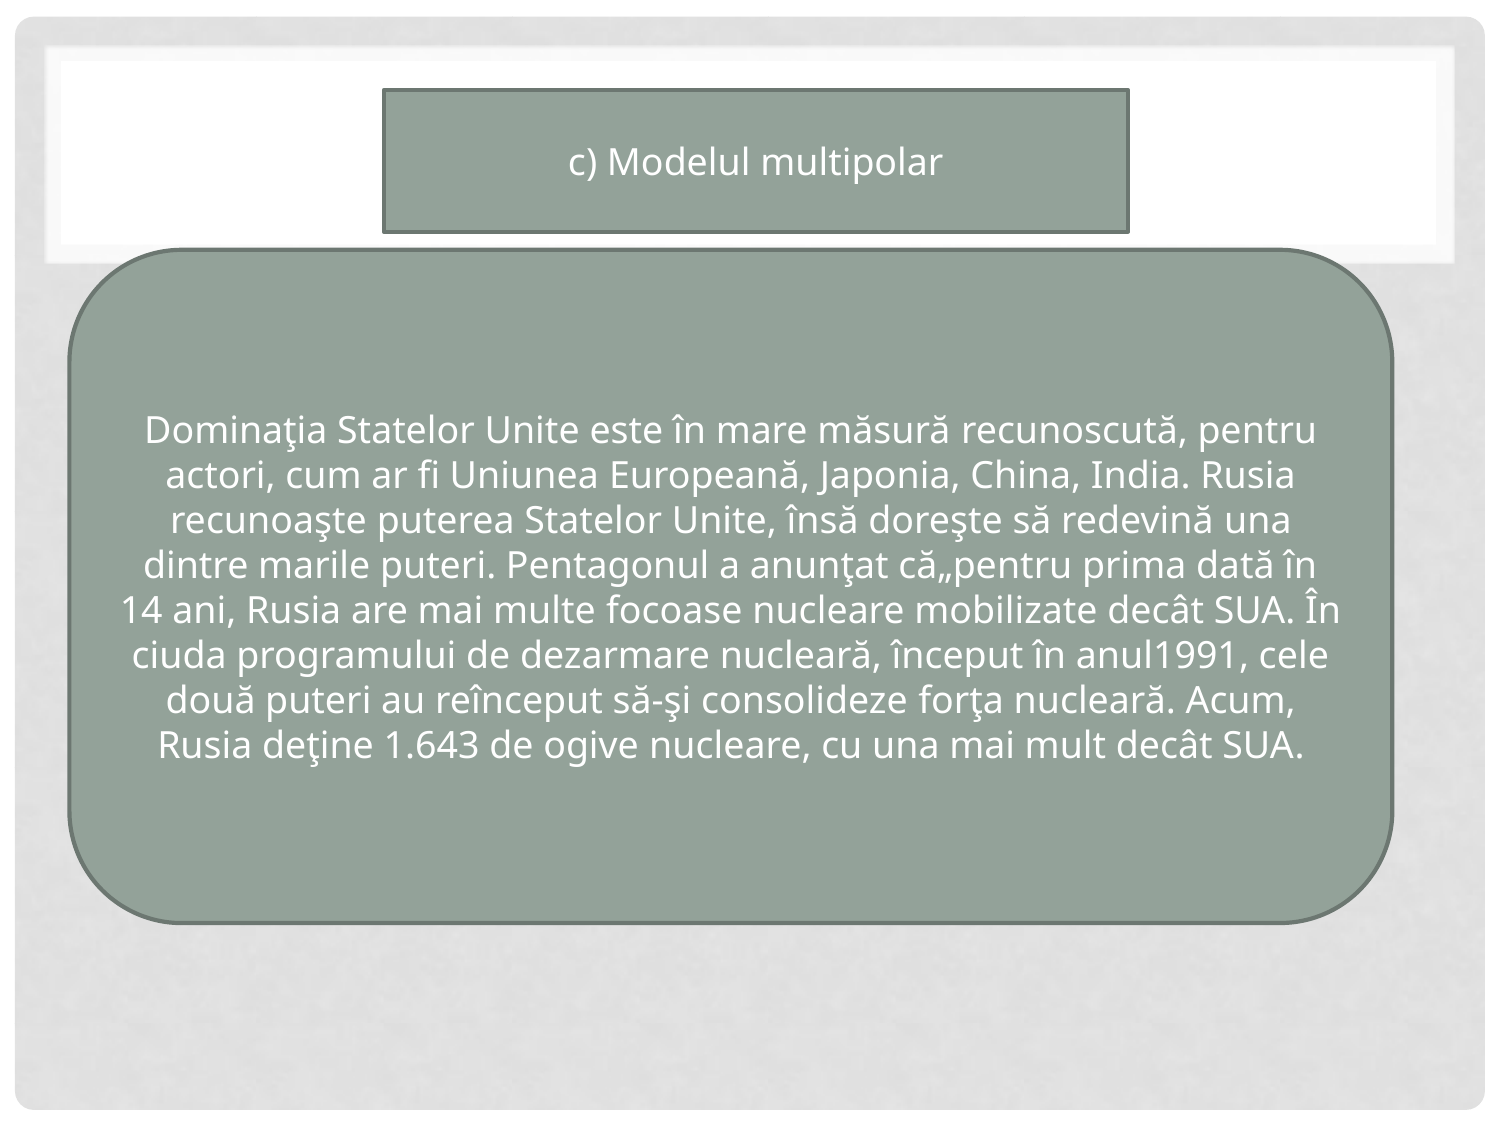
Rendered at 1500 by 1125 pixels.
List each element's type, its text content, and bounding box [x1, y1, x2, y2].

text_box Dominaţia Statelor Unite este în mare măsură recunoscută, pentru actori, cum ar fi Uniunea Europeană, Japonia, China, India. Rusia recunoaşte puterea Statelor Unite, însă doreşte să redevină una dintre marile puteri. Pentagonul a anunţat că„pentru prima dată în 14 ani, Rusia are mai multe focoase nucleare mobilizate decât SUA. În ciuda programului de dezarmare nucleară, început în anul1991, cele două puteri au reînceput să-şi consolideze forţa nucleară. Acum, Rusia deţine 1.643 de ogive nucleare, cu una mai mult decât SUA. [67, 247, 1395, 926]
text_box c) Modelul multipolar [382, 88, 1130, 234]
